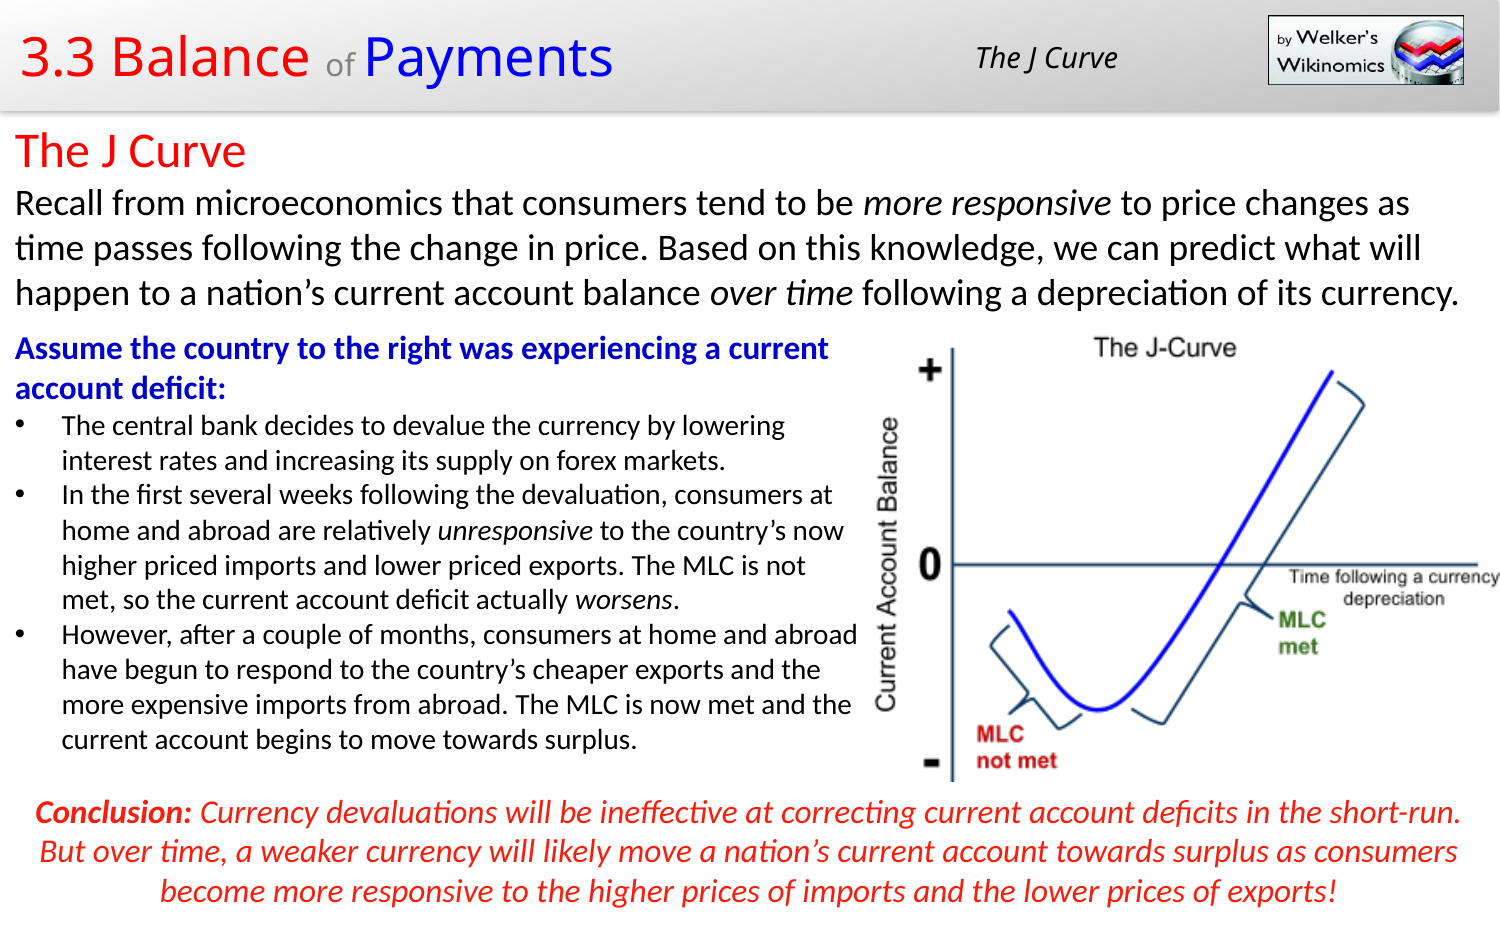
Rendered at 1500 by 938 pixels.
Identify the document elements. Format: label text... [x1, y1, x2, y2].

picture [830, 314, 1500, 782]
text_box The J Curve Recall from microeconomics that consumers tend to be more responsive to price changes as time passes following the change in price. Based on this knowledge, we can predict what will happen to a nation’s current account balance over time following a depreciation of its currency. [0, 110, 1500, 318]
picture [1268, 15, 1464, 85]
text_box The J Curve [837, 33, 1256, 81]
text_box Assume the country to the right was experiencing a current account deficit: The central bank decides to devalue the currency by lowering interest rates and increasing its supply on forex markets. In the first several weeks following the devaluation, consumers at home and abroad are relatively unresponsive to the country’s now higher priced imports and lower priced exports. The MLC is not met, so the current account deficit actually worsens. However, after a couple of months, consumers at home and abroad have begun to respond to the country’s cheaper exports and the more expensive imports from abroad. The MLC is now met and the current account begins to move towards surplus. [0, 318, 825, 763]
text_box Conclusion: Currency devaluations will be ineffective at correcting current account deficits in the short-run. But over time, a weaker currency will likely move a nation’s current account towards surplus as consumers become more responsive to the higher prices of imports and the lower prices of exports! [0, 782, 1500, 917]
